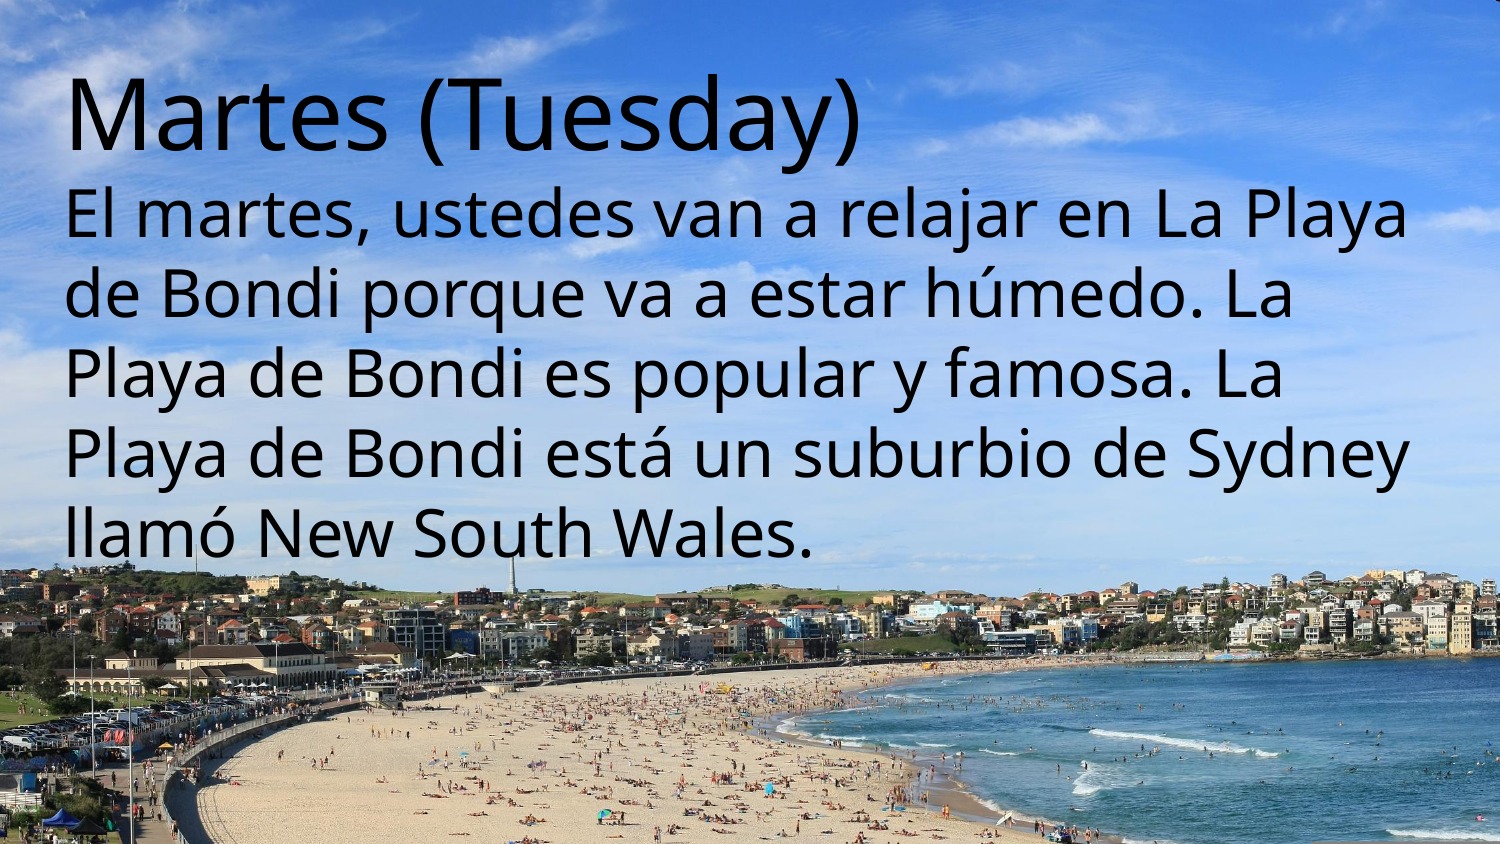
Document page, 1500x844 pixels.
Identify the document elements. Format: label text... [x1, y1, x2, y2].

text_box Martes (Tuesday) El martes, ustedes van a relajar en La Playa de Bondi porque va a estar húmedo. La Playa de Bondi es popular y famosa. La Playa de Bondi está un suburbio de Sydney llamó New South Wales. [48, 35, 1442, 543]
text_box [0, 0, 1500, 844]
